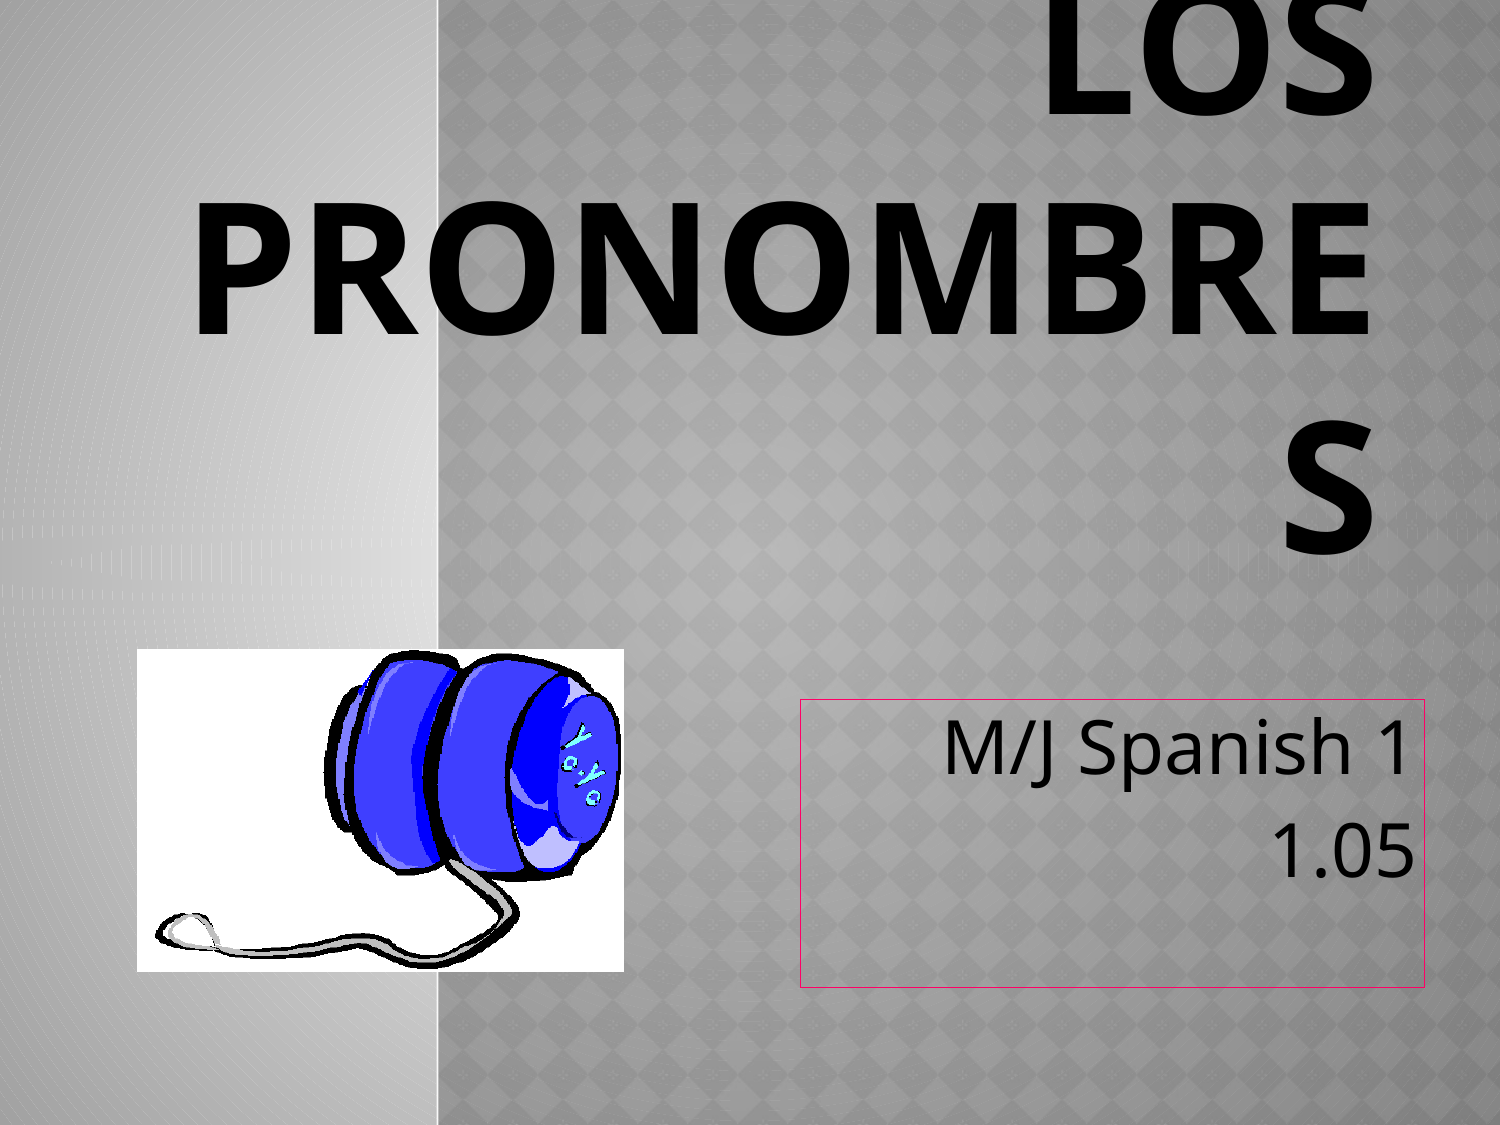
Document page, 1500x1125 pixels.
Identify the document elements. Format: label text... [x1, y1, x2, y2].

title Los Pronombres [112, 162, 1388, 591]
picture [137, 649, 624, 973]
subtitle M/J Spanish 1 1.05 [800, 699, 1425, 988]
